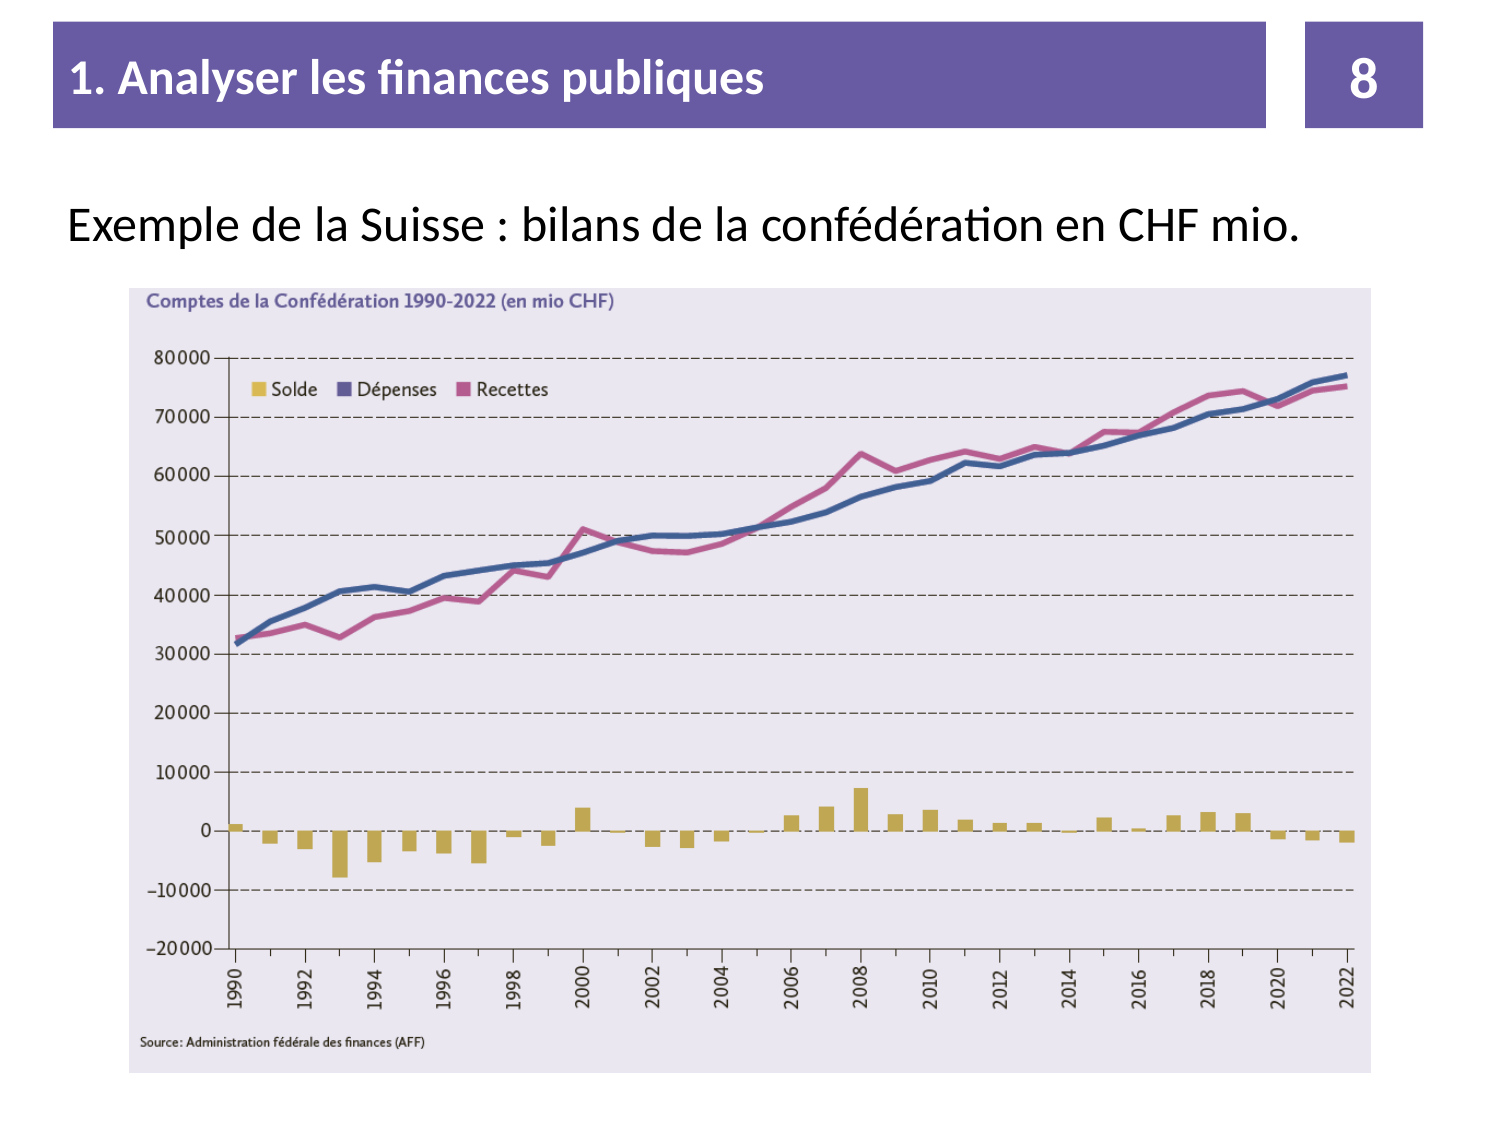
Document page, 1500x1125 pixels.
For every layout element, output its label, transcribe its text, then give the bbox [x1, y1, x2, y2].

picture [129, 288, 1371, 1073]
text_box Exemple de la Suisse : bilans de la confédération en CHF mio. [53, 184, 1415, 260]
text_box [770, 176, 1424, 237]
text_box 1. Analyser les finances publiques [53, 21, 1266, 129]
text_box 8 [1305, 21, 1424, 129]
